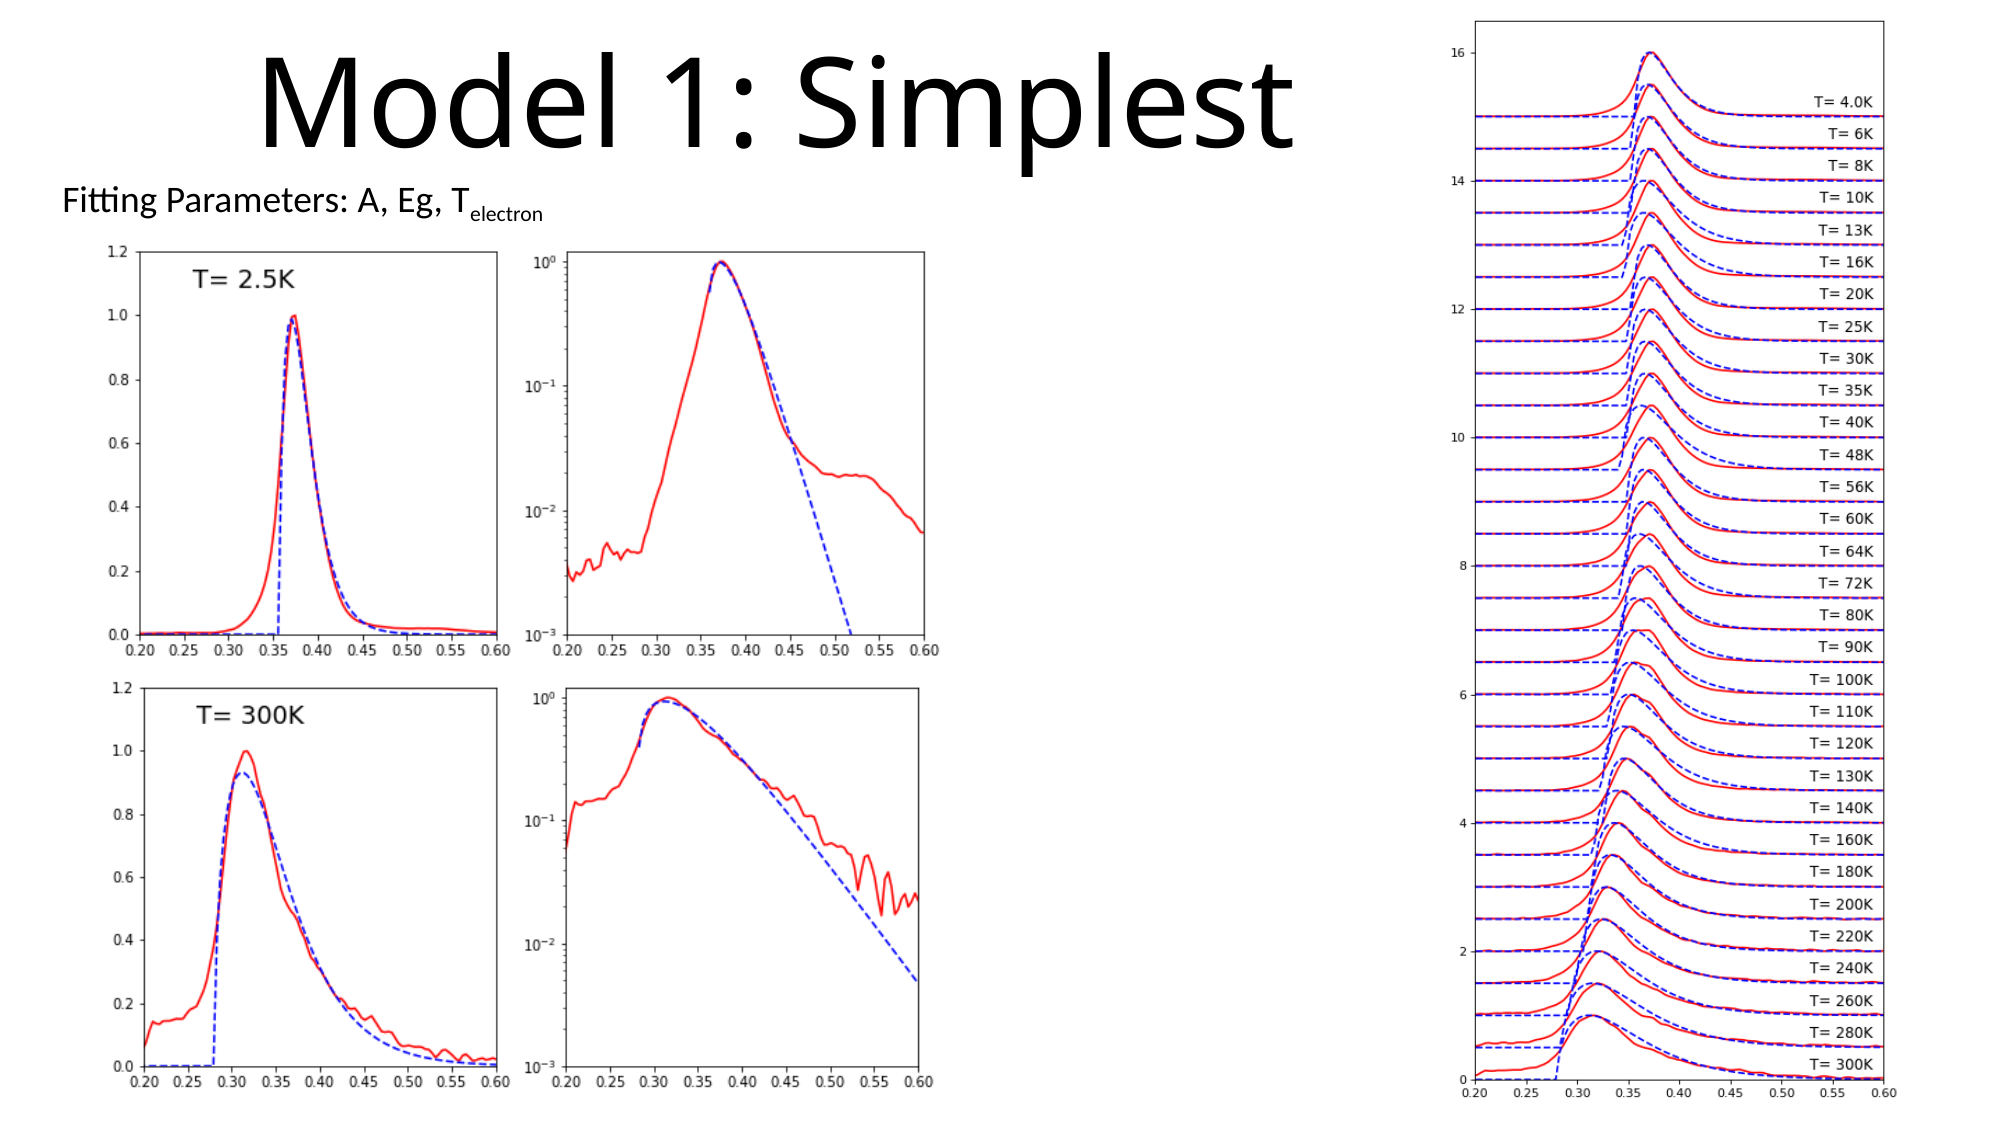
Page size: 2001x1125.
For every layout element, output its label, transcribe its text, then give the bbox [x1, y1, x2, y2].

title Model 1: Simplest [25, 27, 1409, 183]
picture [101, 236, 950, 1105]
text_box Fitting Parameters: A, Eg, Telectron [47, 167, 559, 234]
picture [1409, 0, 1936, 1115]
